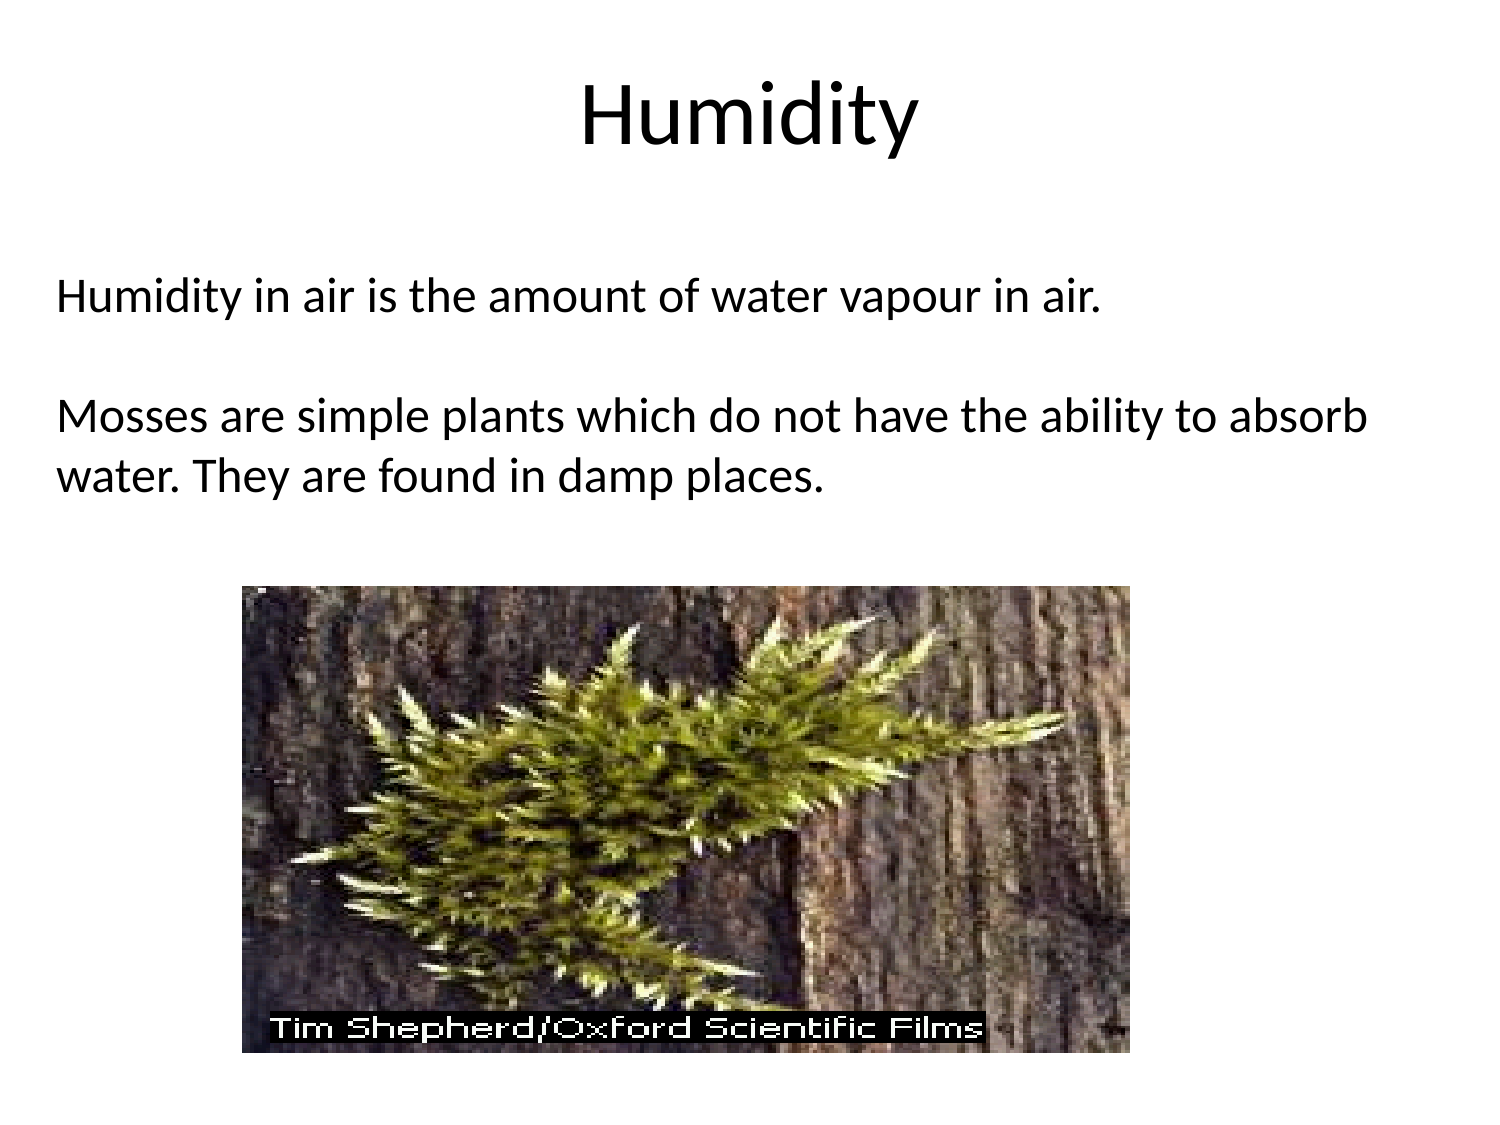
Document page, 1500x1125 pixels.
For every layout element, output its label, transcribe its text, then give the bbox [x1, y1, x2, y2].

text_box Humidity in air is the amount of water vapour in air. Mosses are simple plants which do not have the ability to absorb water. They are found in damp places. [41, 255, 1400, 511]
picture [241, 585, 1130, 1053]
text_box Humidity [74, 45, 1425, 233]
